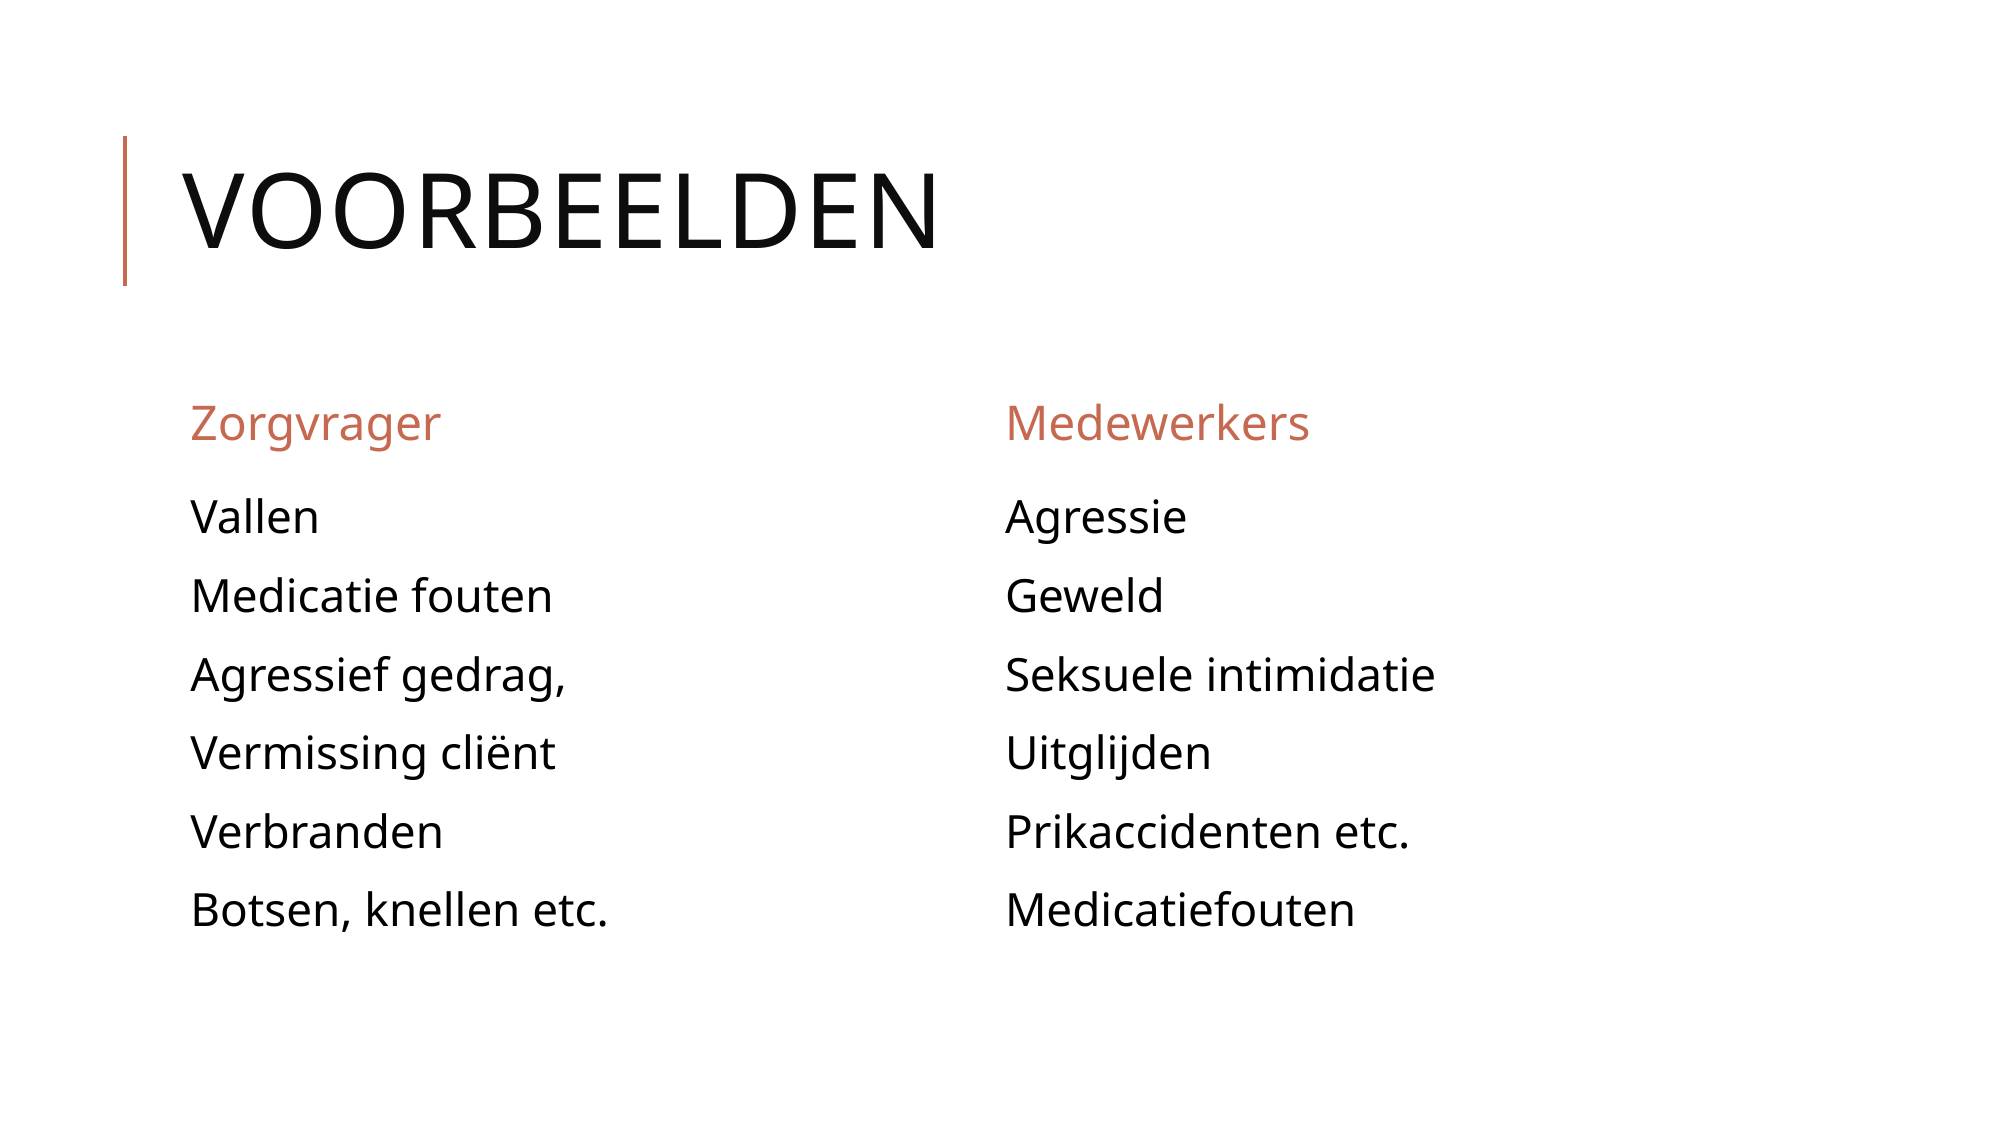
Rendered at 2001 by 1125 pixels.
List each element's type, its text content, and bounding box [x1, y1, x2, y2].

list Vallen Medicatie fouten Agressief gedrag, Vermissing cliënt Verbranden Botsen, knellen etc. [168, 486, 948, 1035]
title Voorbeelden [168, 96, 1763, 342]
list Zorgvrager [168, 357, 948, 486]
list Agressie Geweld Seksuele intimidatie Uitglijden Prikaccidenten etc. Medicatiefouten [982, 486, 1763, 1035]
list Medewerkers [982, 357, 1763, 486]
